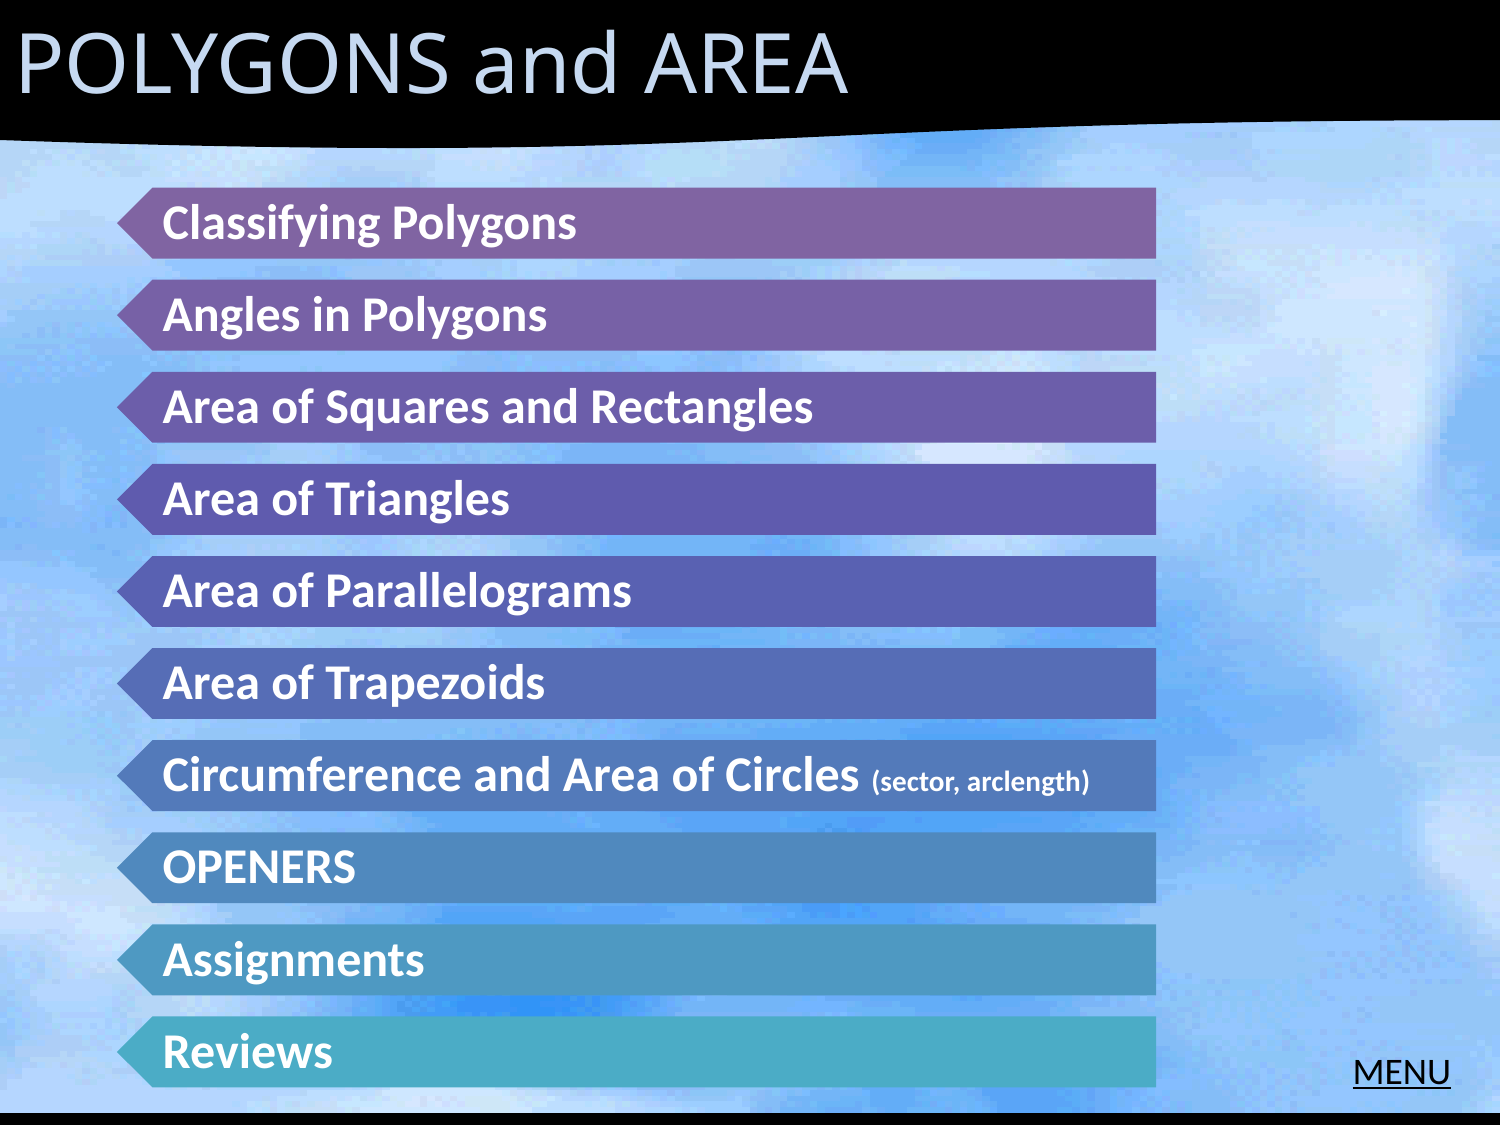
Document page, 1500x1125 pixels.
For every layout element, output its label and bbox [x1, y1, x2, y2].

picture [0, 0, 1500, 1113]
text_box [0, 187, 1401, 1088]
